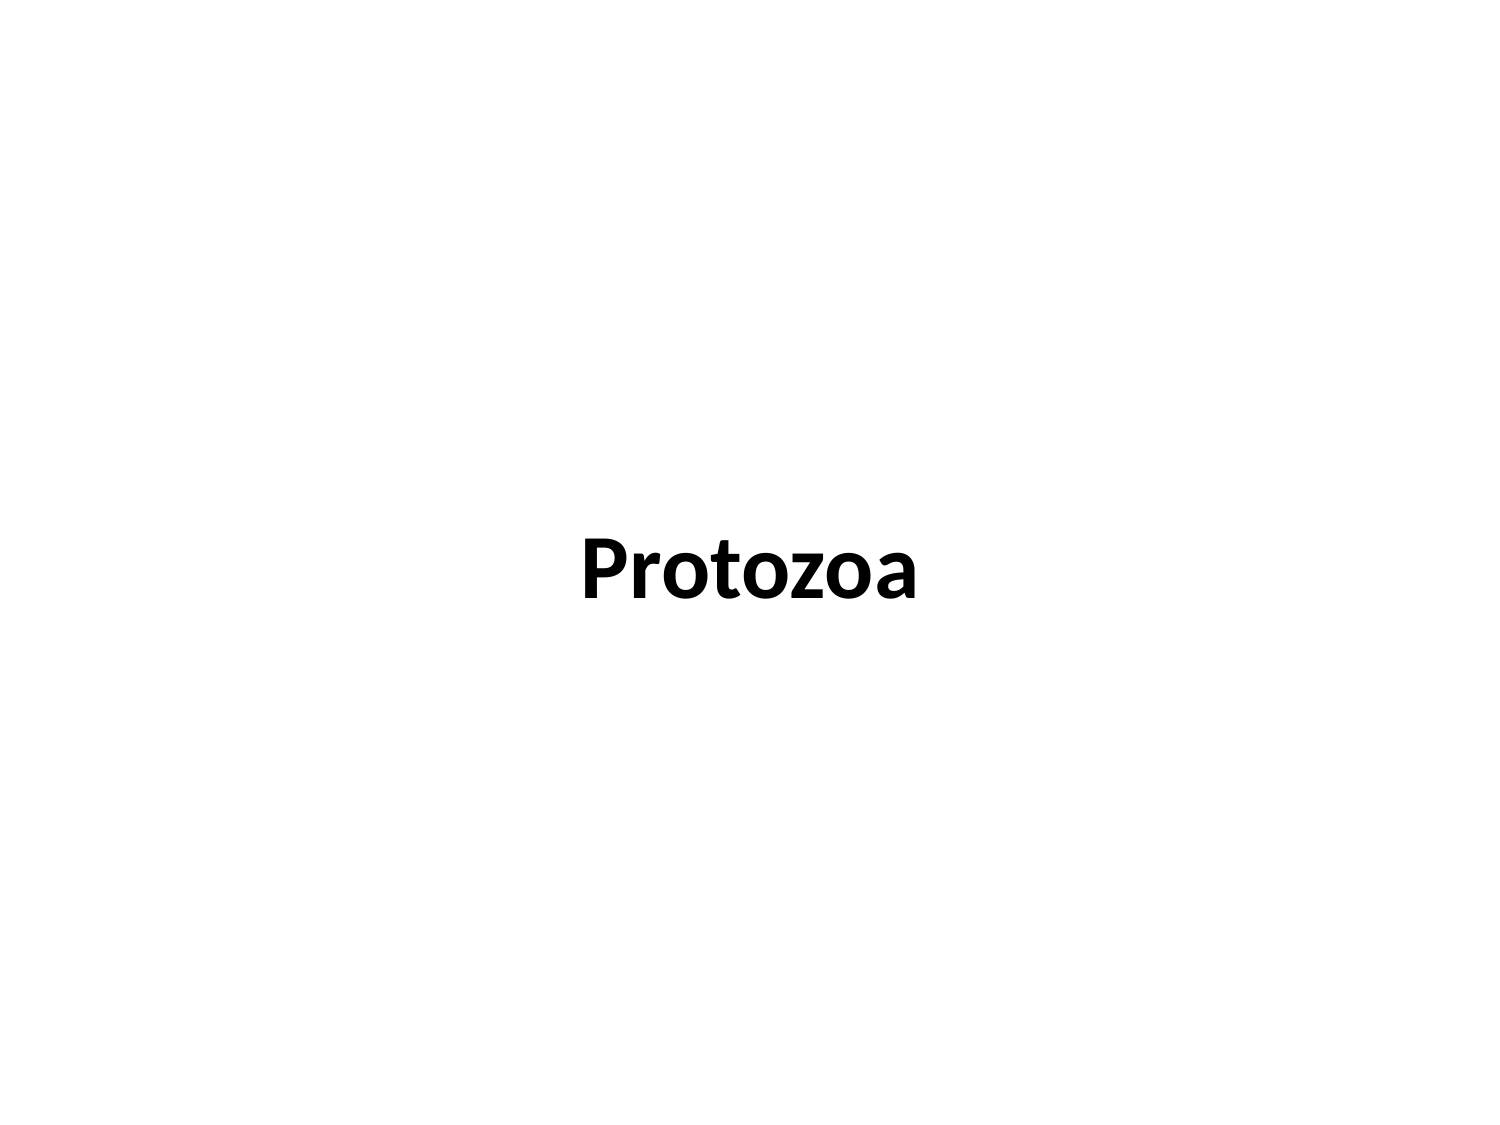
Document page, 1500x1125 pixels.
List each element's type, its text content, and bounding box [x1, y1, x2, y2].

title Protozoa [112, 441, 1388, 683]
